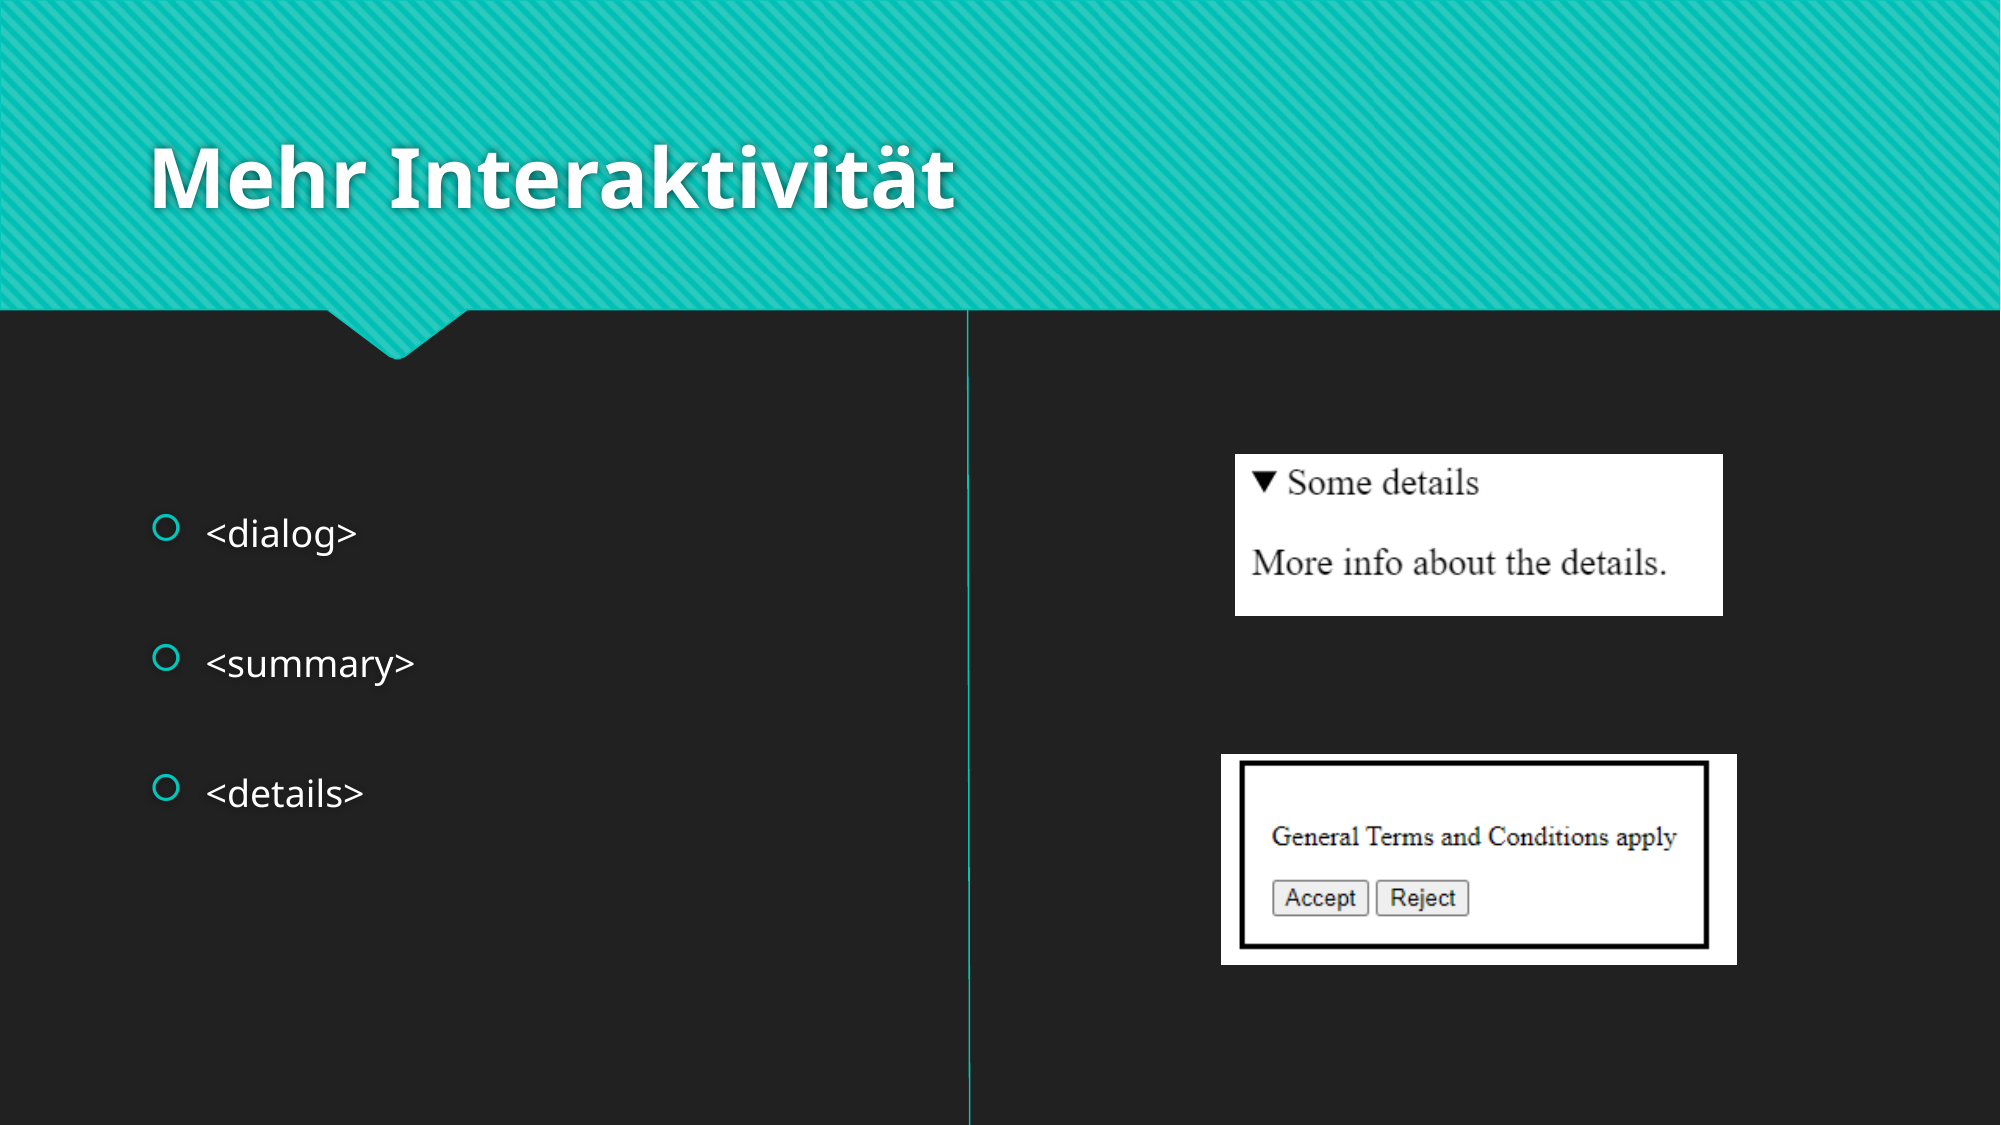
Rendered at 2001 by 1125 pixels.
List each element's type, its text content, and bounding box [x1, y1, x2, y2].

picture [1234, 454, 1724, 616]
title Mehr Interaktivität [132, 73, 1868, 233]
picture [1221, 753, 1737, 965]
list <dialog> <summary> <details> [970, 364, 1866, 962]
list <dialog> <summary> <details> [134, 364, 967, 962]
